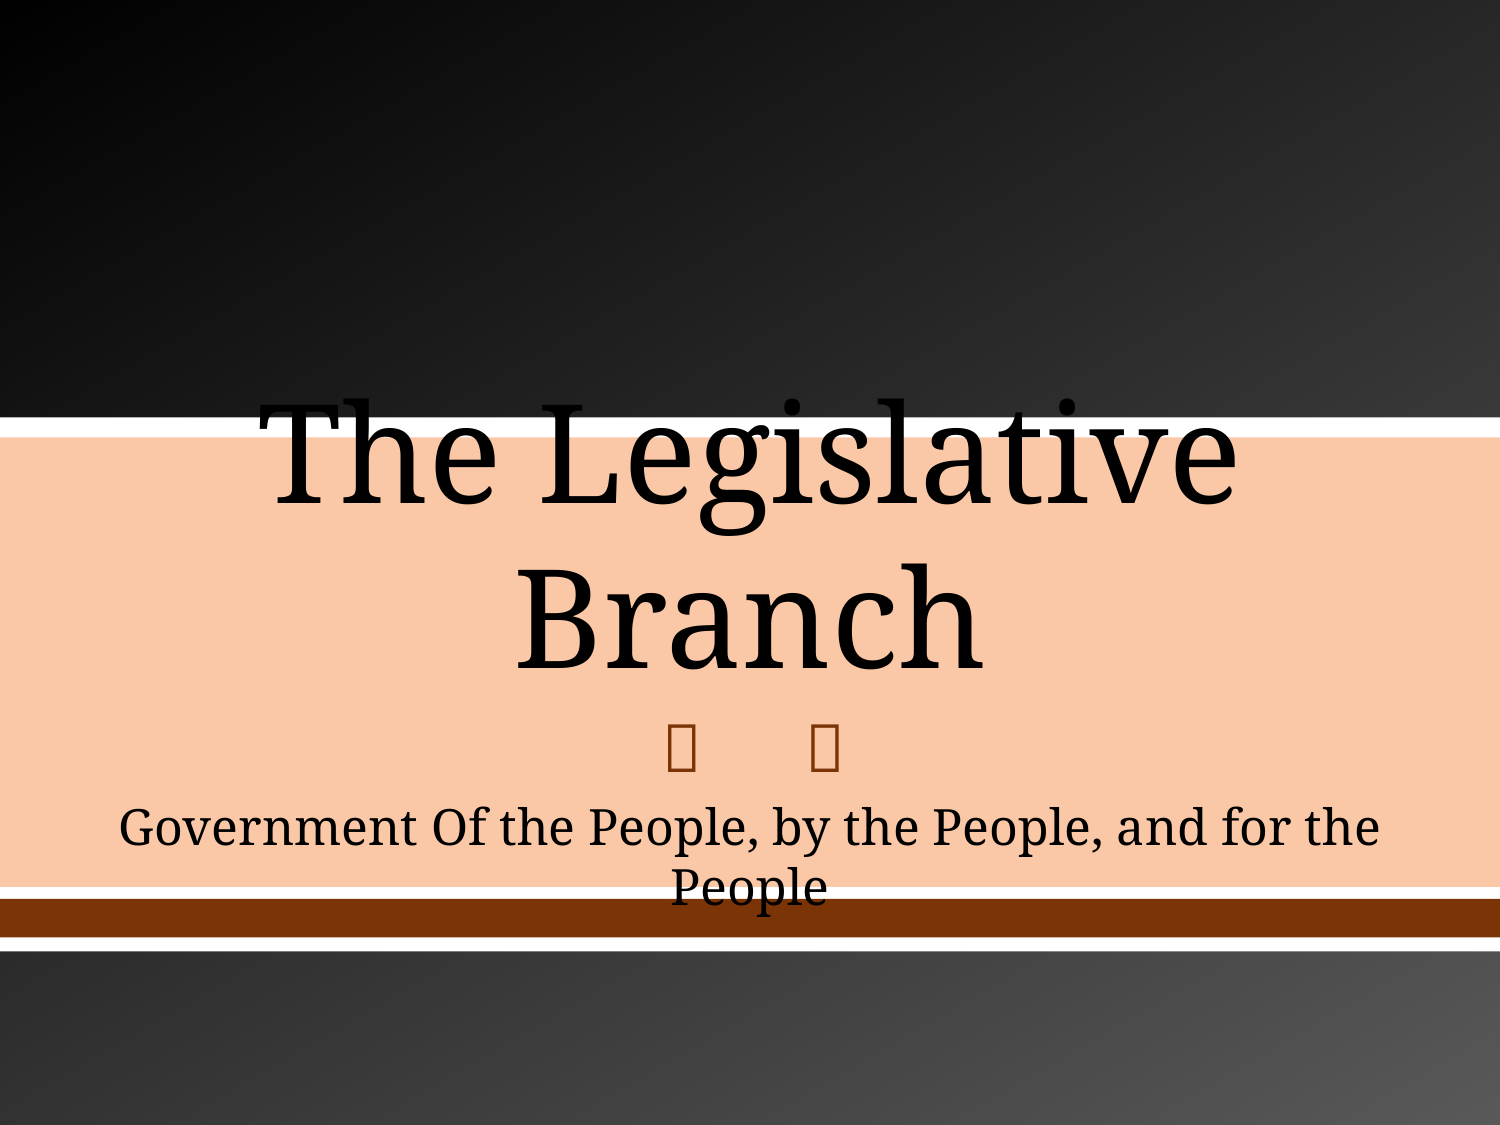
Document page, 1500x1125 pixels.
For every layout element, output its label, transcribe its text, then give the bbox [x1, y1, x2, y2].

subtitle Government Of the People, by the People, and for the People [50, 787, 1450, 875]
title The Legislative Branch [37, 462, 1463, 704]
